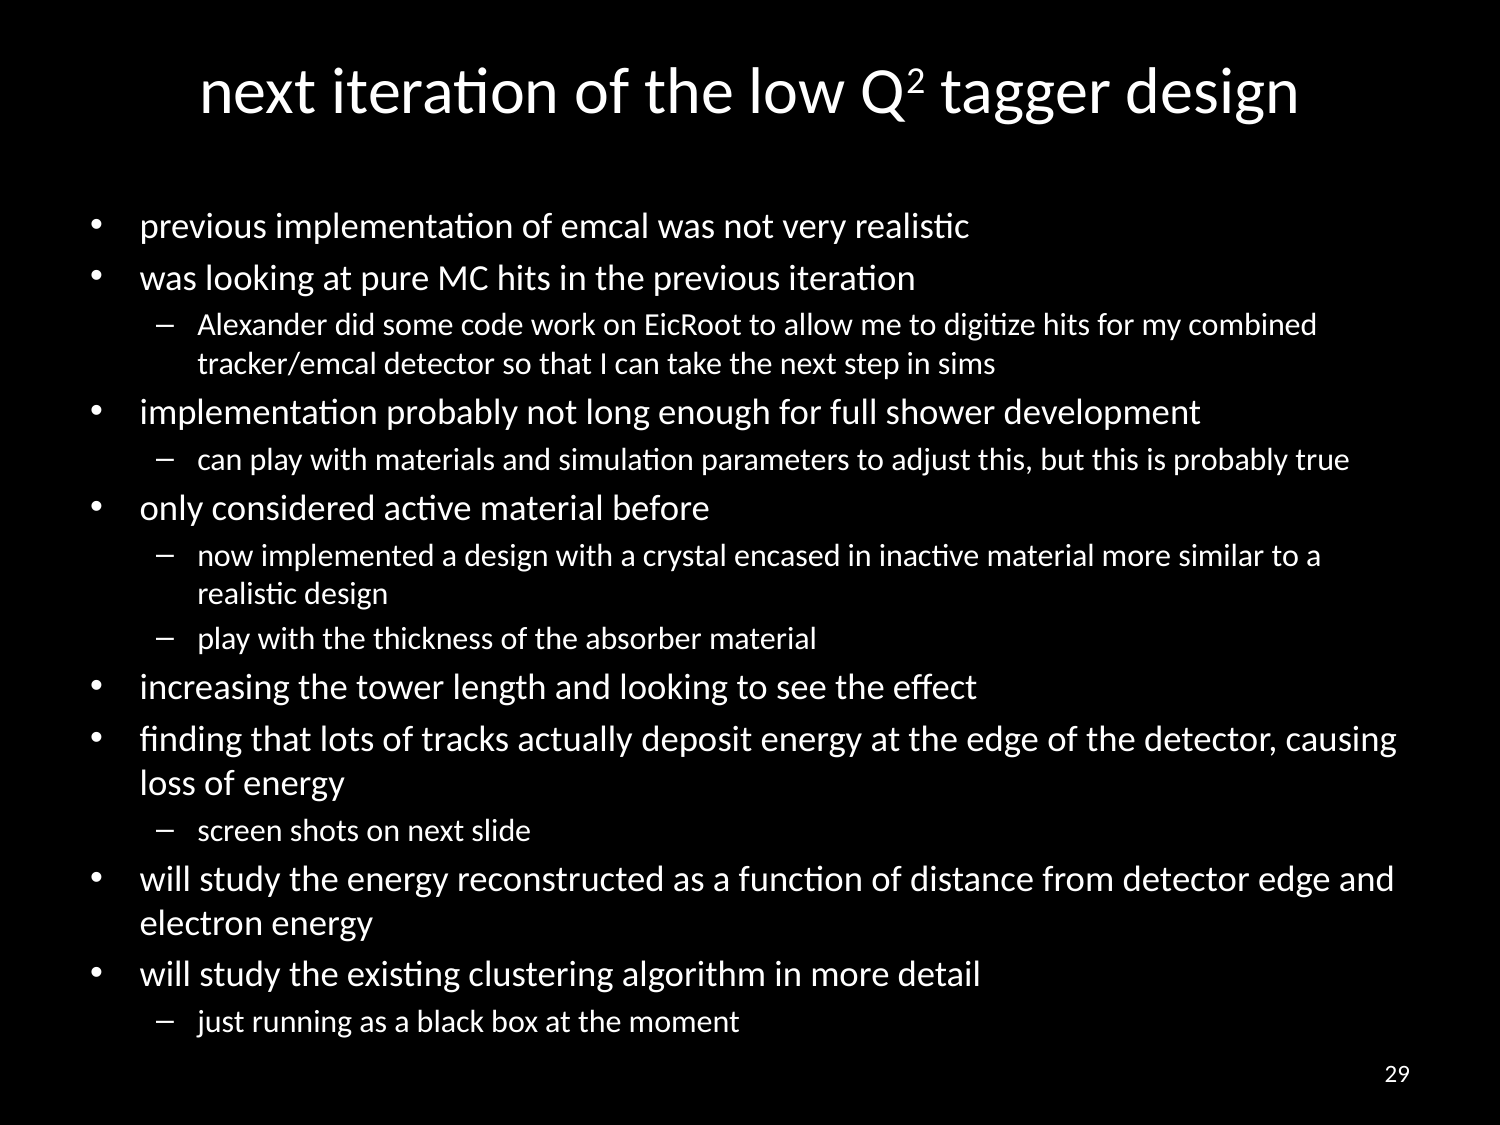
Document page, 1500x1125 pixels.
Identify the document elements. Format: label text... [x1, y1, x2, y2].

slide_number 29 [1074, 1042, 1425, 1103]
list previous implementation of emcal was not very realistic was looking at pure MC hits in the previous iteration Alexander did some code work on EicRoot to allow me to digitize hits for my combined tracker/emcal detector so that I can take the next step in sims implementation probably not long enough for full shower development can play with materials and simulation parameters to adjust this, but this is probably true only considered active material before now implemented a design with a crystal encased in inactive material more similar to a realistic design play with the thickness of the absorber material increasing the tower length and looking to see the effect finding that lots of tracks actually deposit energy at the edge of the detector, causing loss of energy screen shots on next slide will study the energy reconstructed as a function of distance from detector edge and electron energy will study the existing clustering algorithm in more detail just running as a black box at the moment [75, 194, 1425, 1061]
title next iteration of the low Q2 tagger design [75, 39, 1425, 135]
